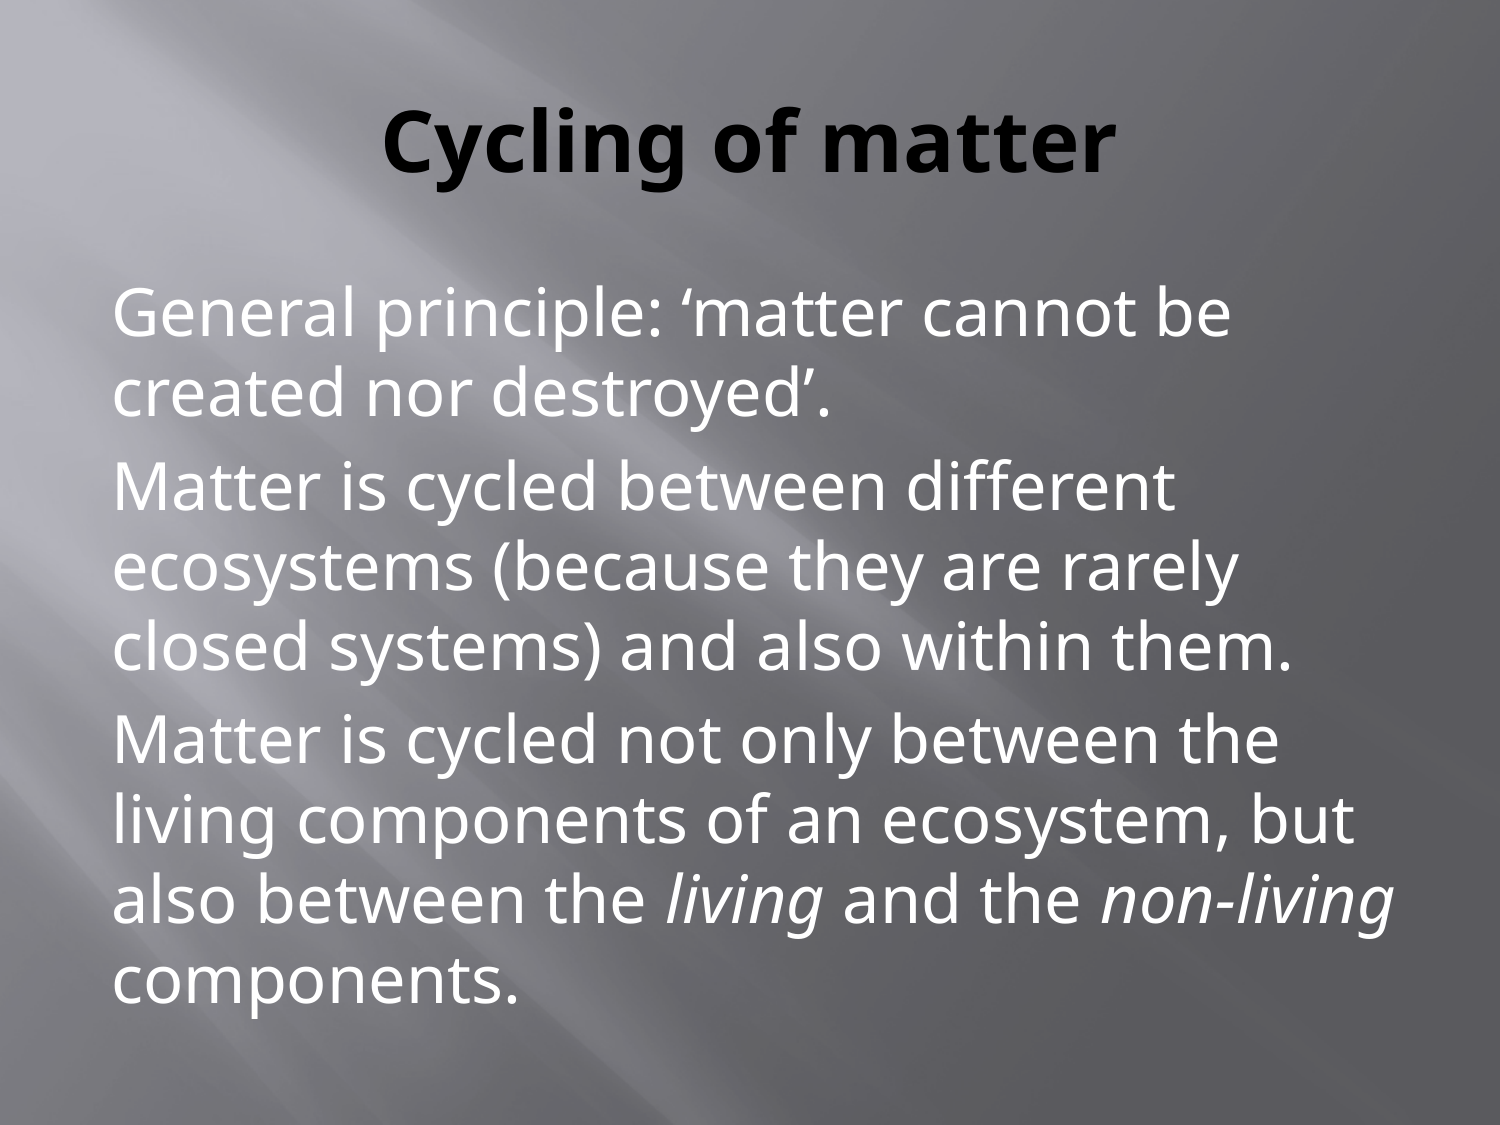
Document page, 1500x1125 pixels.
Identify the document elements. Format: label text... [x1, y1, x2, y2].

list General principle: ‘matter cannot be created nor destroyed’. Matter is cycled between different ecosystems (because they are rarely closed systems) and also within them. Matter is cycled not only between the living components of an ecosystem, but also between the living and the non-living components. [75, 262, 1425, 1035]
title Cycling of matter [75, 45, 1425, 233]
